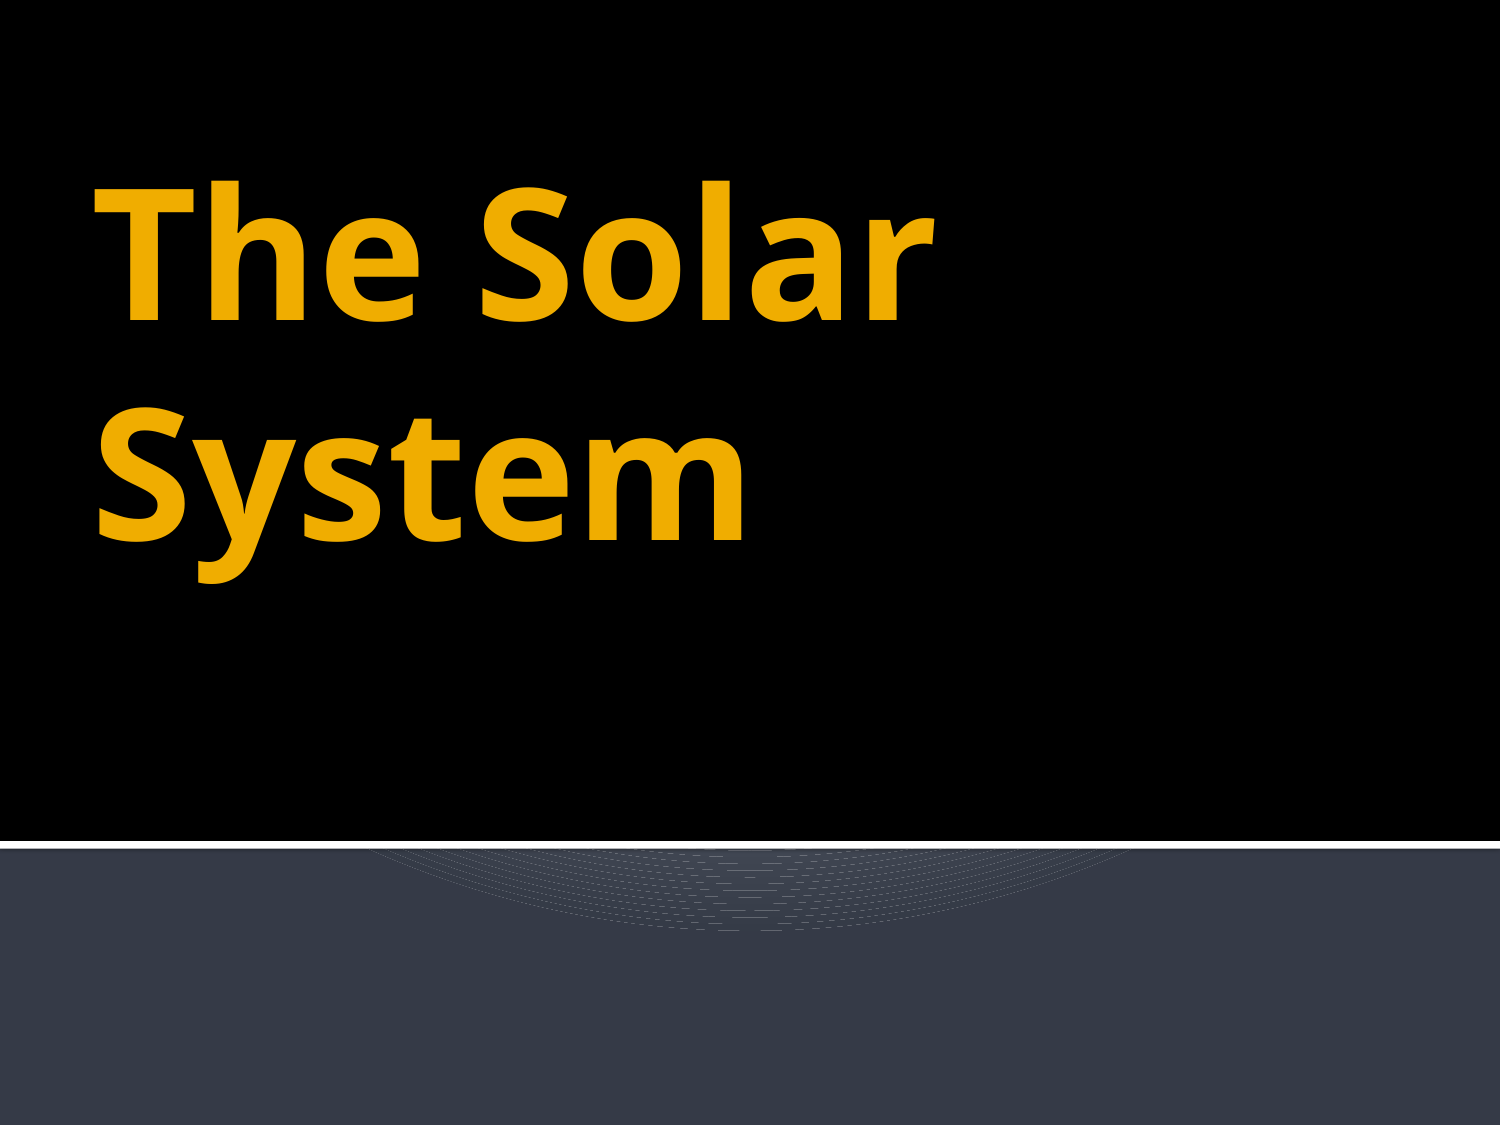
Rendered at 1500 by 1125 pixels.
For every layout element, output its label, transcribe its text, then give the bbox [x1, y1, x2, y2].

title The Solar System [76, 137, 1438, 825]
